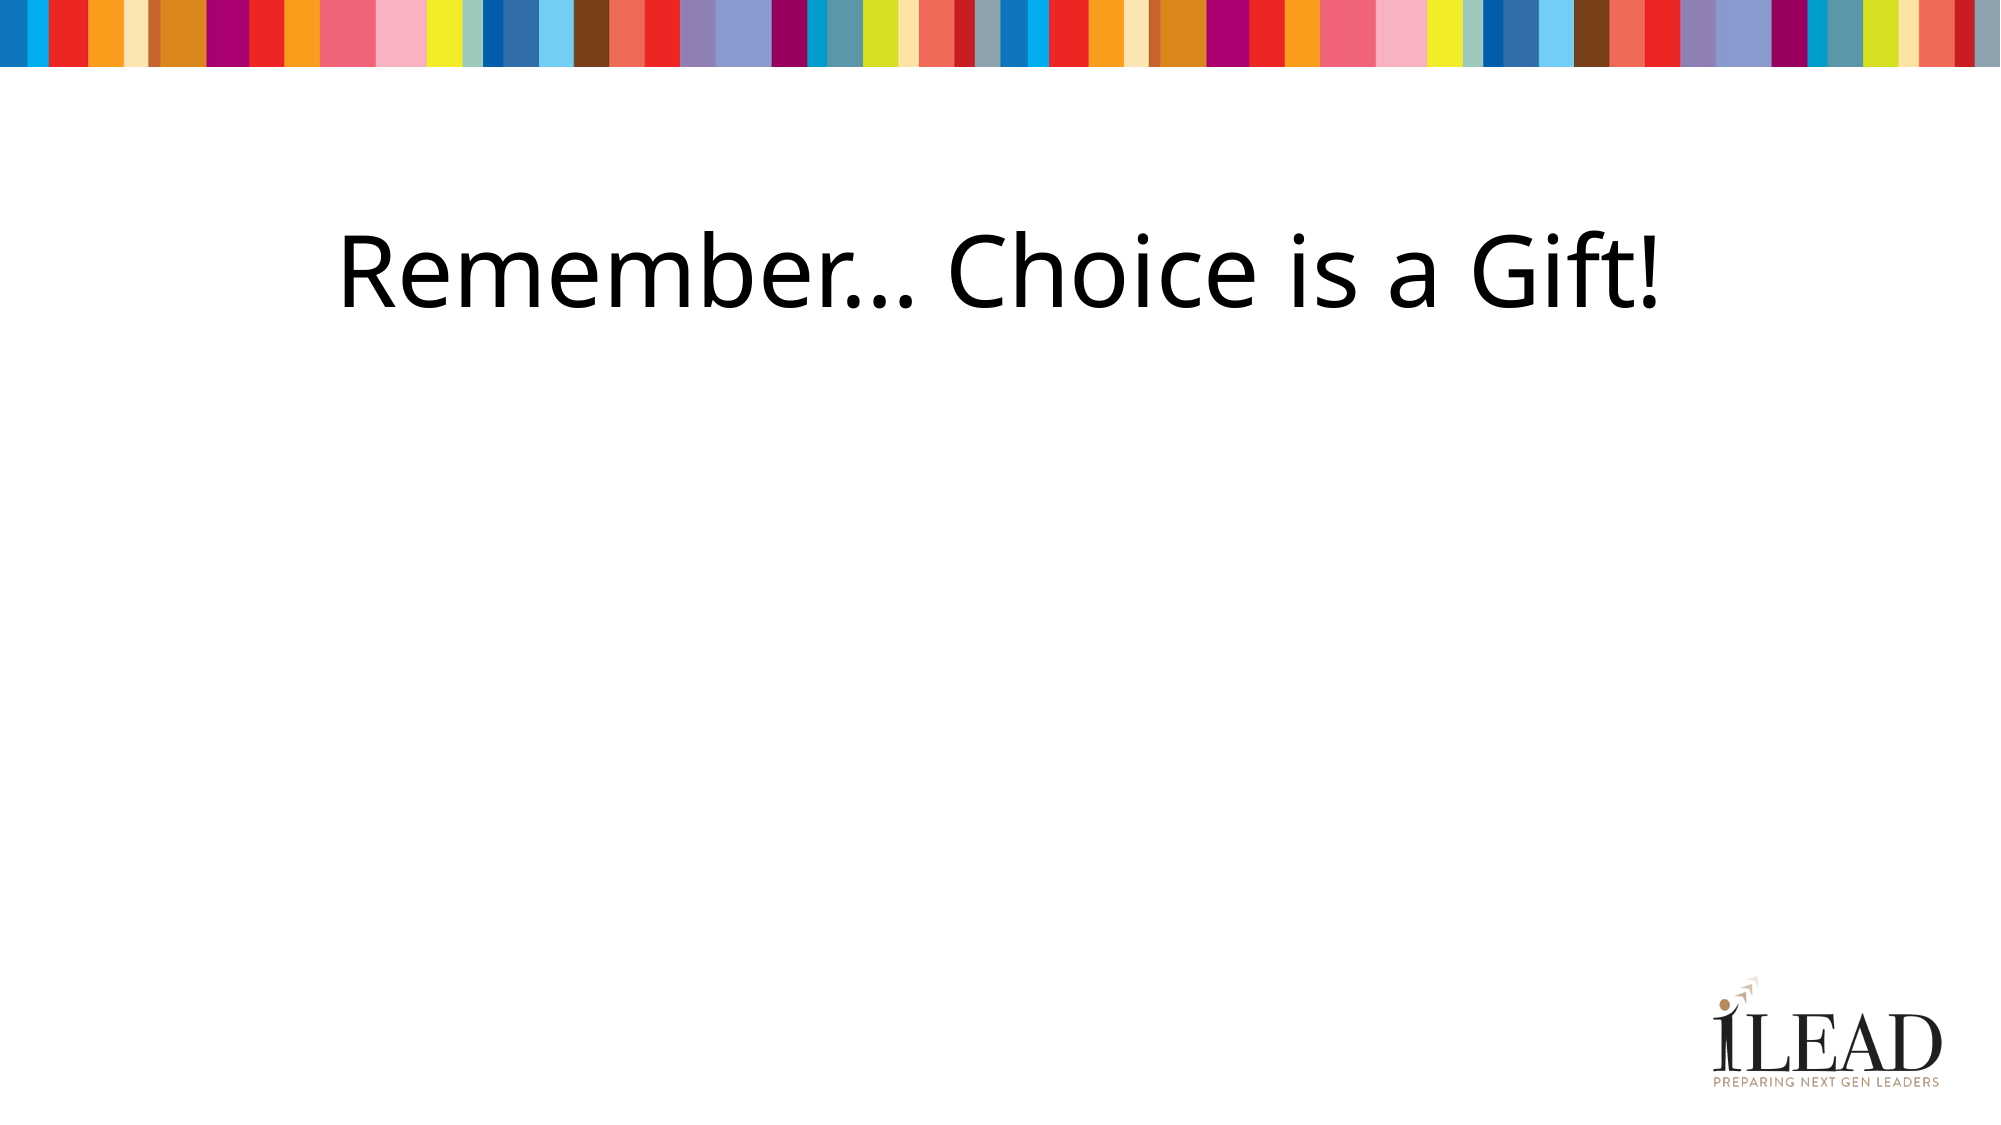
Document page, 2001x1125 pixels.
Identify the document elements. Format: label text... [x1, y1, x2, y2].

picture [1709, 972, 1945, 1091]
picture [1828, 0, 2000, 67]
picture [0, 0, 26, 67]
title Remember… Choice is a Gift! [137, 166, 1863, 385]
picture [828, 0, 1026, 67]
picture [48, 0, 808, 67]
picture [1048, 0, 1808, 67]
